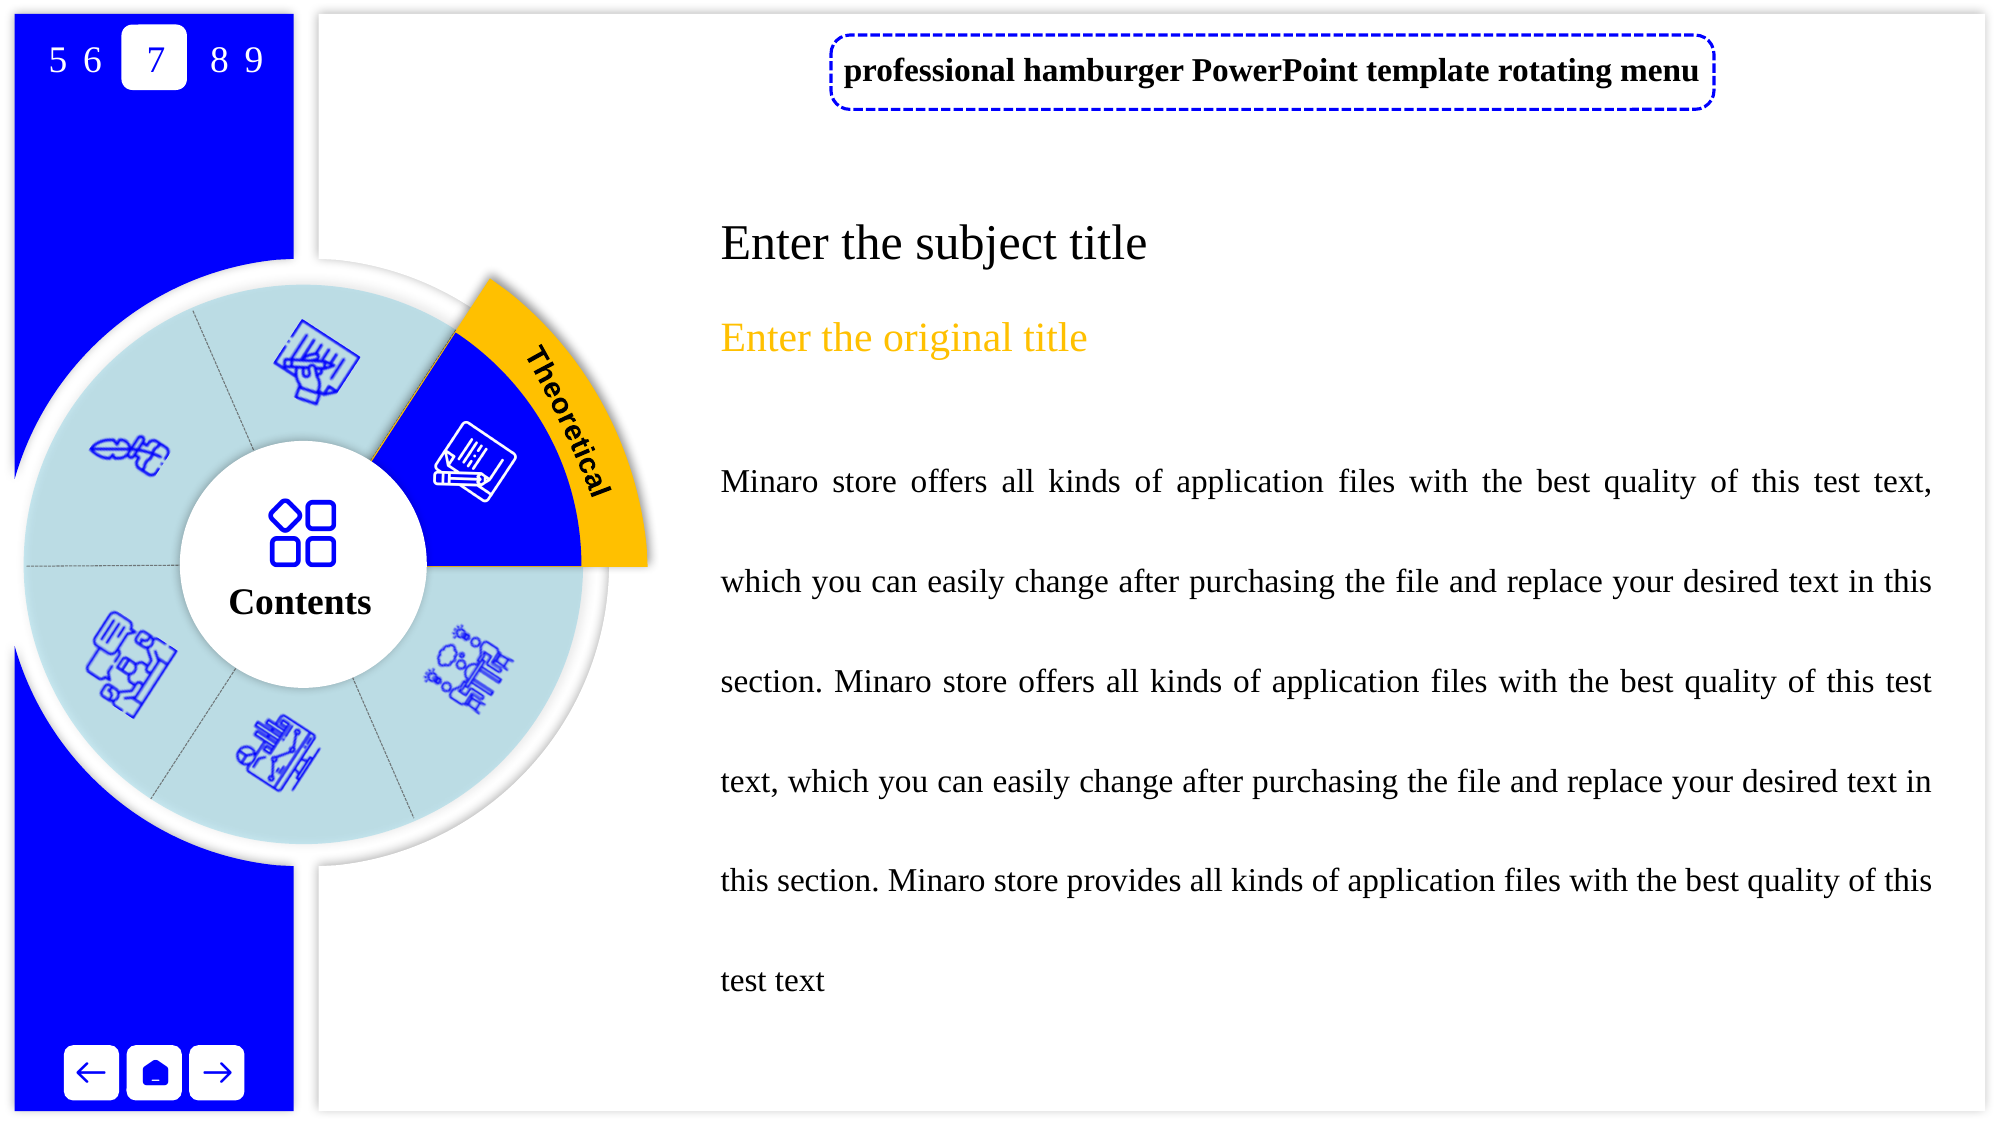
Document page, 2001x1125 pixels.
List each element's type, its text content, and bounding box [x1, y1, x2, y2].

text_box professional hamburger PowerPoint template rotating menu [829, 41, 1829, 96]
text_box [830, 96, 1715, 111]
text_box [584, 371, 649, 569]
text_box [23, 284, 584, 845]
picture [202, 1056, 233, 1088]
text_box [485, 277, 500, 284]
text_box 5 6 7 8 9 [33, 27, 286, 88]
picture [265, 495, 341, 572]
picture [140, 1056, 171, 1088]
picture [75, 1057, 107, 1088]
text_box [834, 33, 1711, 41]
picture [436, 431, 507, 502]
text_box Enter the subject title Enter the original title Minaro store offers all kinds of application files with the best quality of this test text, which you can easily change after purchasing the file and replace your desired text in this section. Minaro store offers all kinds of application files with the best quality of this test text, which you can easily change after purchasing the file and replace your desired text in this section. Minaro store provides all kinds of application files with the best quality of this test text [705, 202, 1950, 1006]
